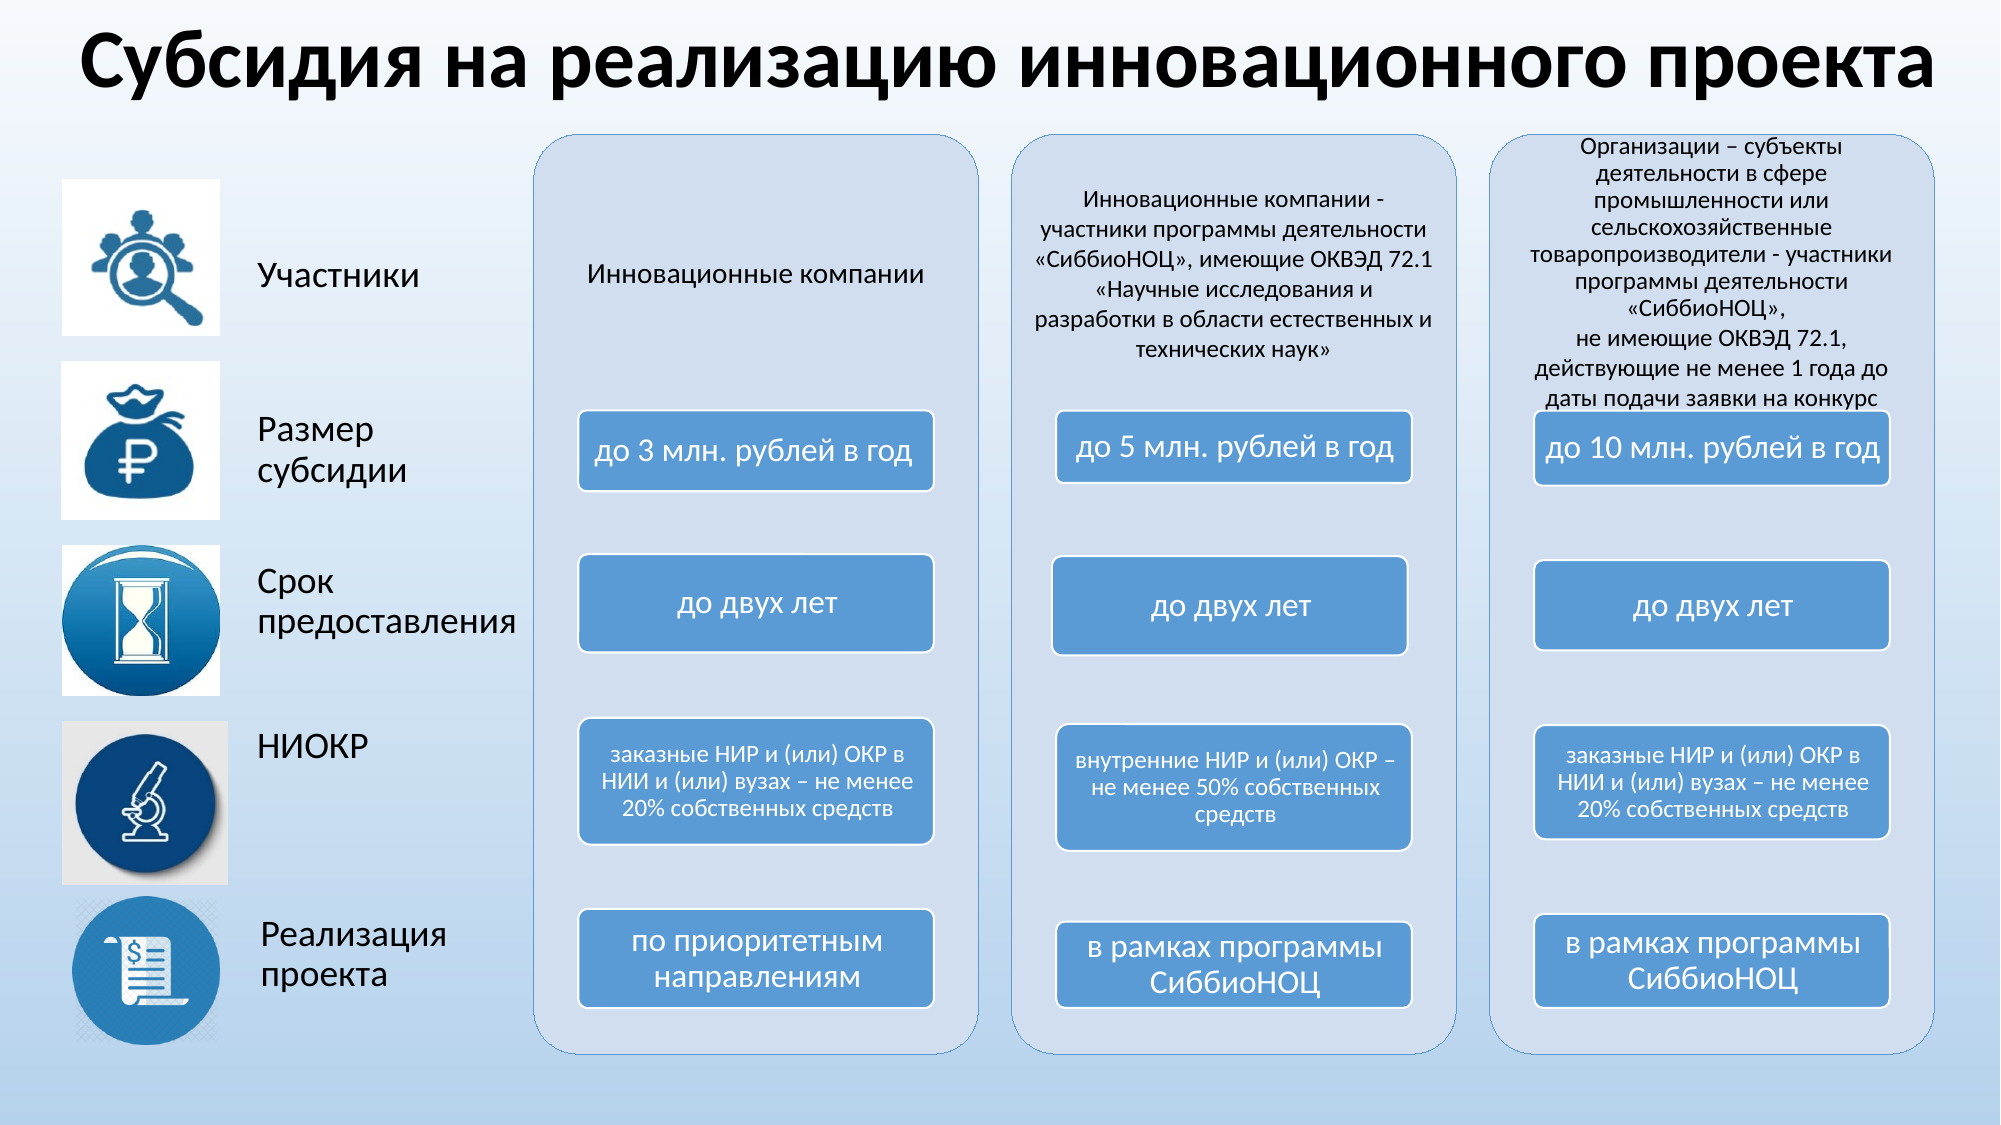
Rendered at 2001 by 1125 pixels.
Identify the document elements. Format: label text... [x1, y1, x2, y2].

picture [72, 896, 220, 1045]
picture [62, 721, 228, 885]
title Субсидия на реализацию инновационного проекта [18, 12, 2000, 109]
text_box Участники [242, 188, 484, 362]
list Размер субсидии [242, 401, 437, 520]
text_box Срок предоставления [242, 543, 533, 660]
text_box Реализация проекта [245, 896, 489, 1012]
picture [62, 545, 220, 696]
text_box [533, 134, 1935, 1055]
picture [61, 361, 220, 520]
picture [62, 179, 220, 336]
text_box НИОКР [242, 713, 519, 773]
